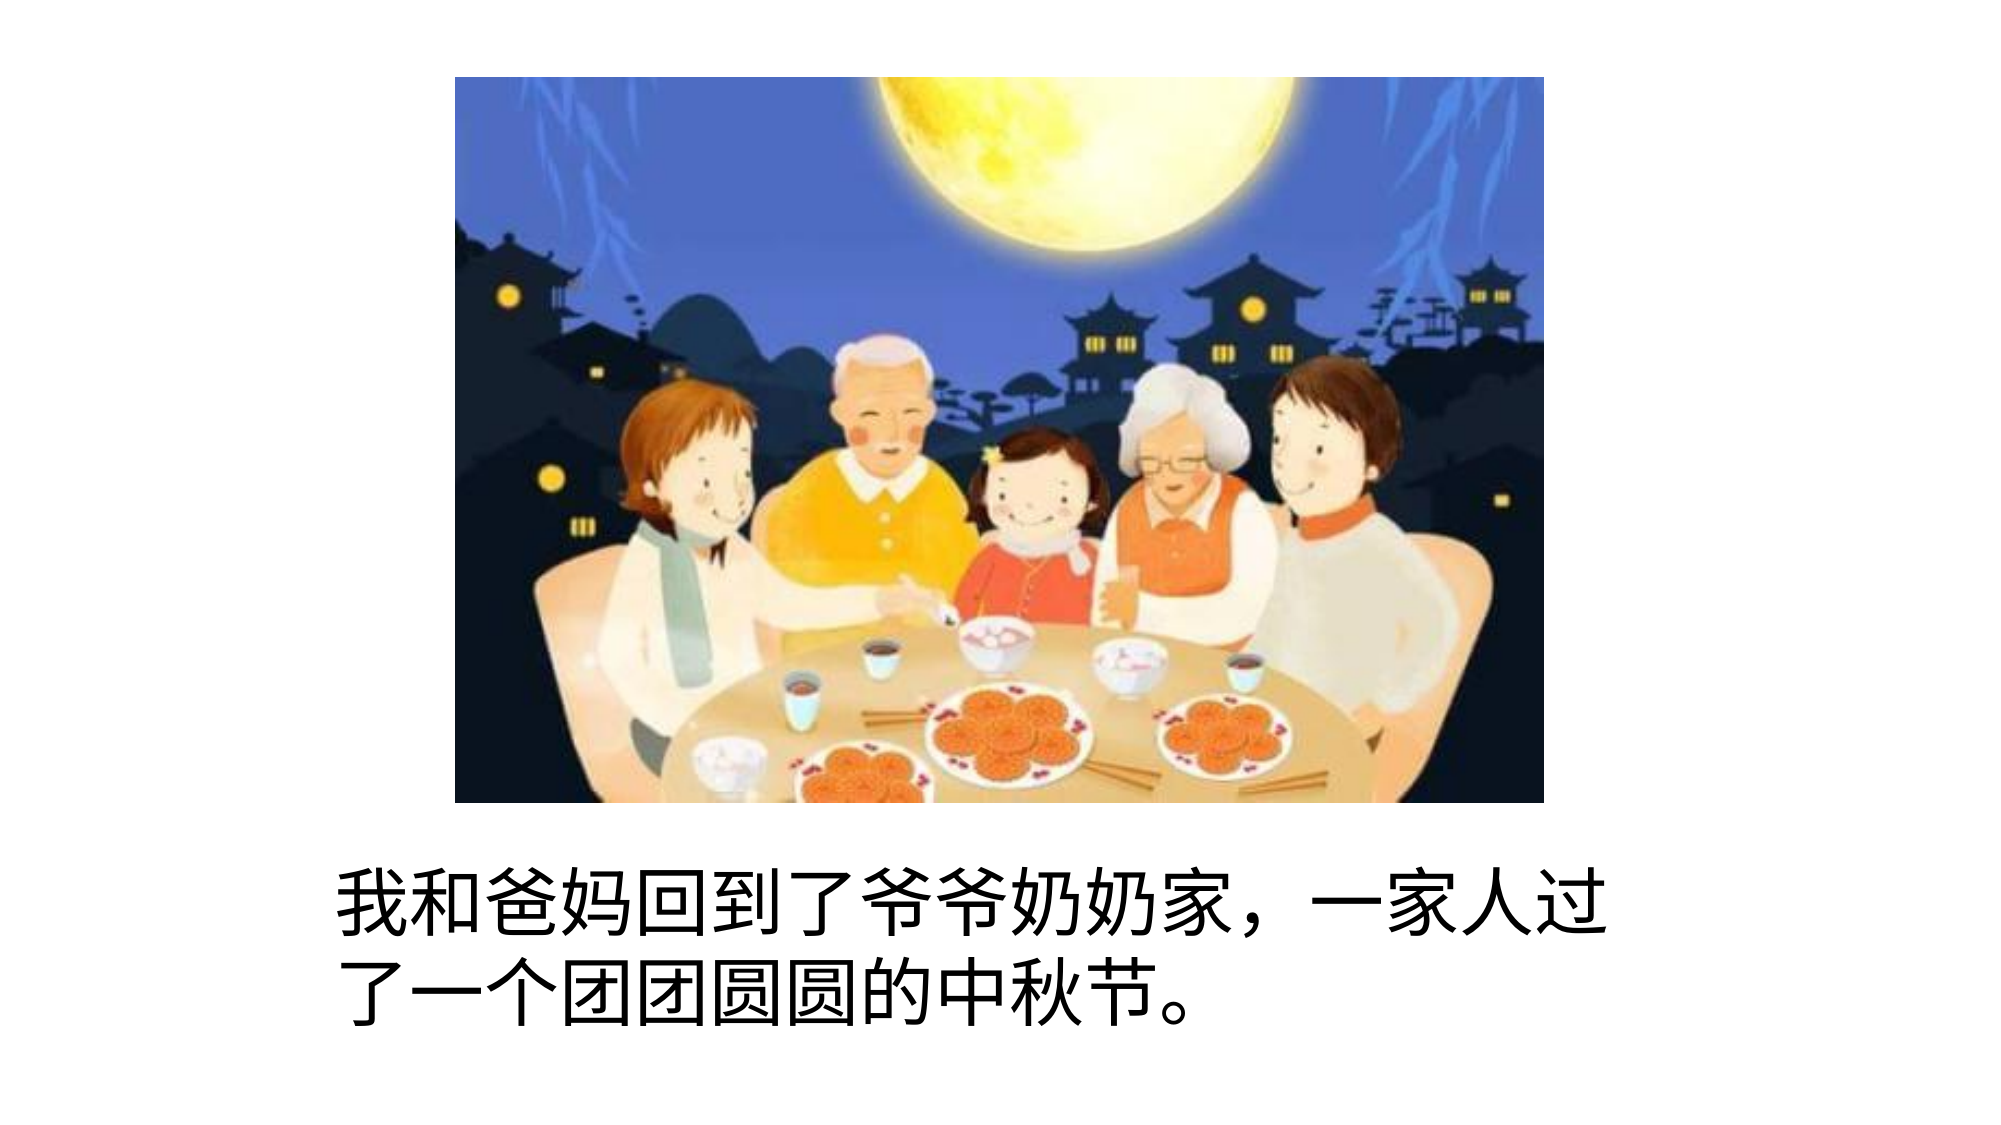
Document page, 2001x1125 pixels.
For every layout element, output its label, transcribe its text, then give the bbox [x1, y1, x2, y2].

text_box 我和爸妈回到了爷爷奶奶家，一家人过了一个团团圆圆的中秋节。 [320, 847, 1680, 1043]
picture [455, 77, 1545, 803]
